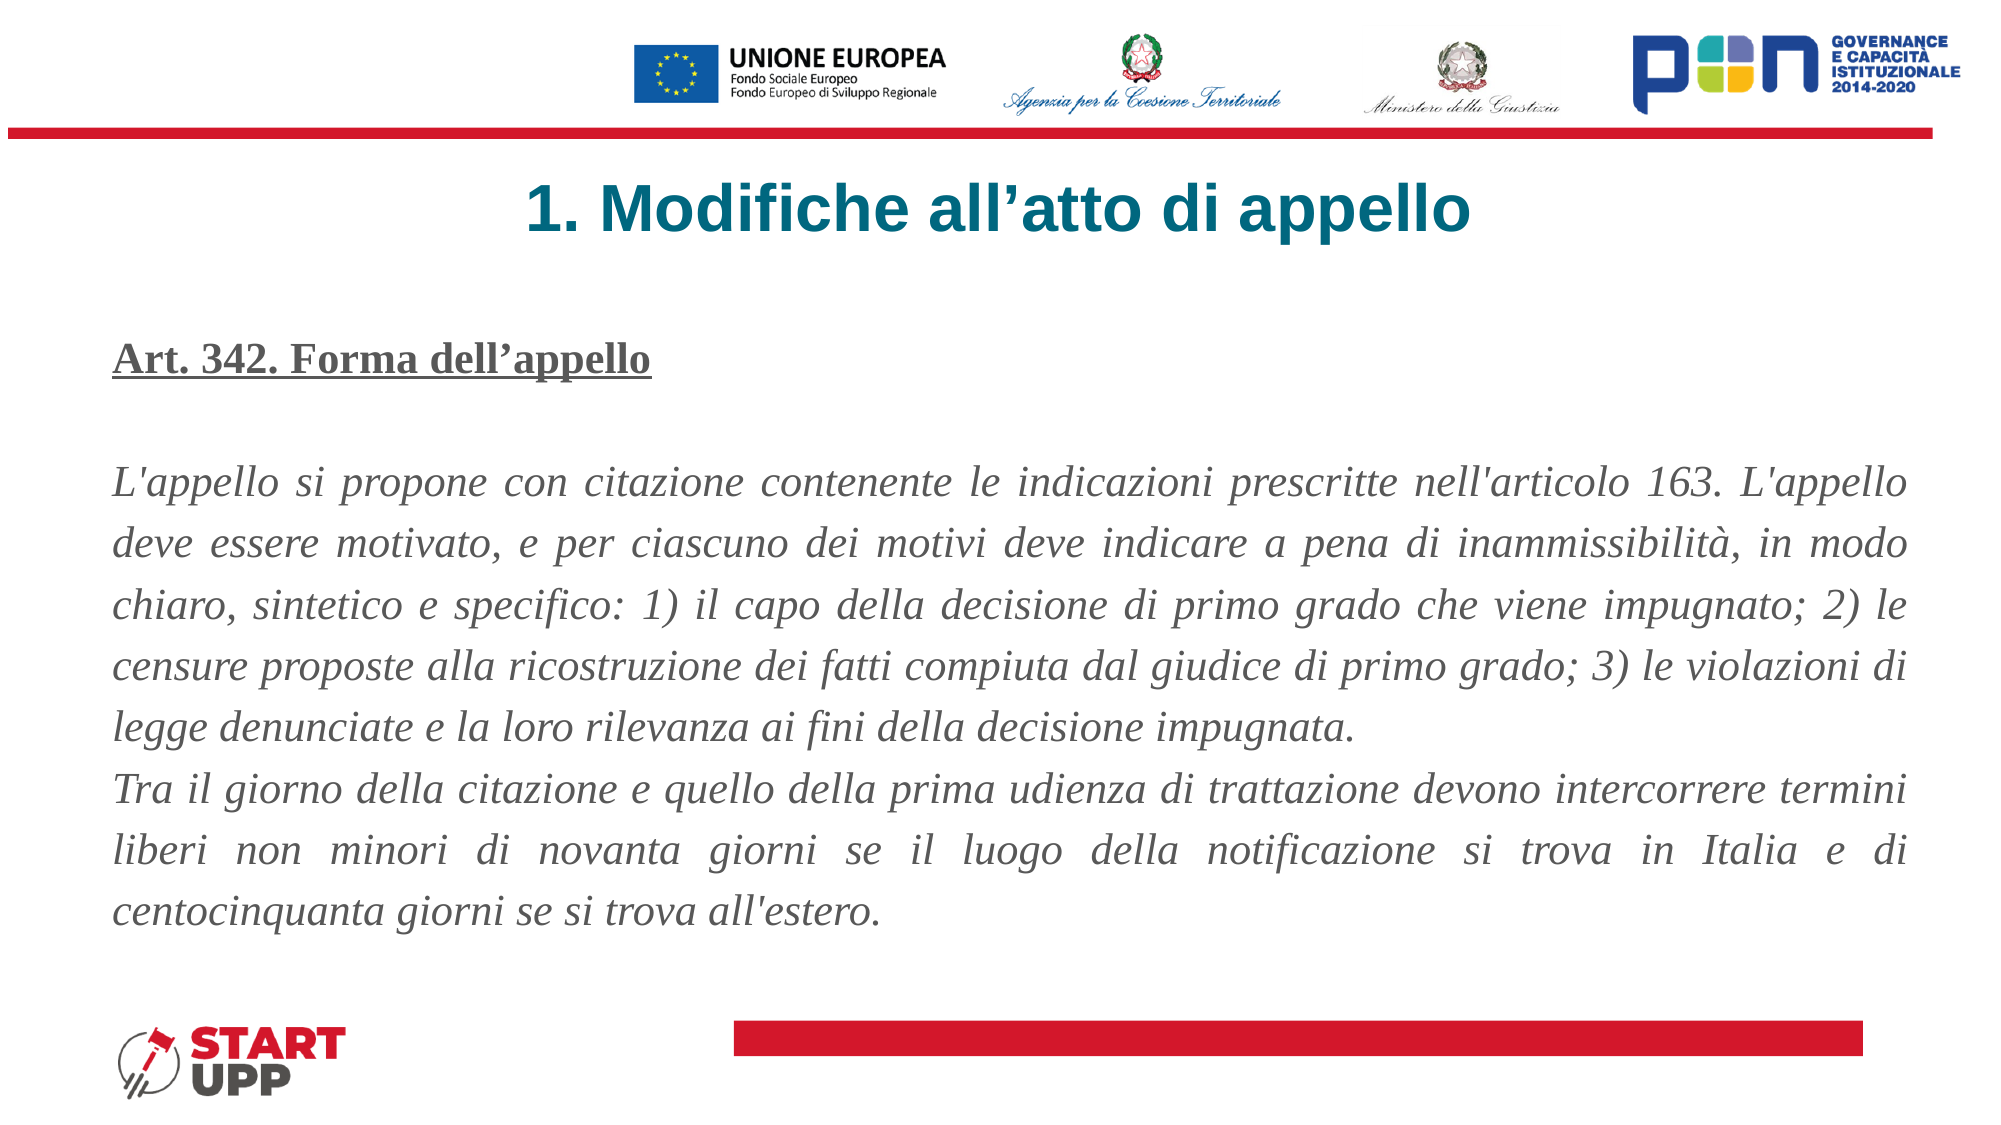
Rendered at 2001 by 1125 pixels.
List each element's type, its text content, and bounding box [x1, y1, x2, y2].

picture [114, 1019, 351, 1103]
picture [612, 24, 1972, 119]
list Art. 342. Forma dell’appello L'appello si propone con citazione contenente le indicazioni prescritte nell'articolo 163. L'appello deve essere motivato, e per ciascuno dei motivi deve indicare a pena di inammissibilità, in modo chiaro, sintetico e specifico: 1) il capo della decisione di primo grado che viene impugnato; 2) le censure proposte alla ricostruzione dei fatti compiuta dal giudice di primo grado; 3) le violazioni di legge denunciate e la loro rilevanza ai fini della decisione impugnata. Tra il giorno della citazione e quello della prima udienza di trattazione devono intercorrere termini liberi non minori di novanta giorni se il luogo della notificazione si trova in Italia e di centocinquanta giorni se si trova all'estero. [67, 301, 1933, 1000]
title 1. Modifiche all’atto di appello [67, 144, 1932, 271]
